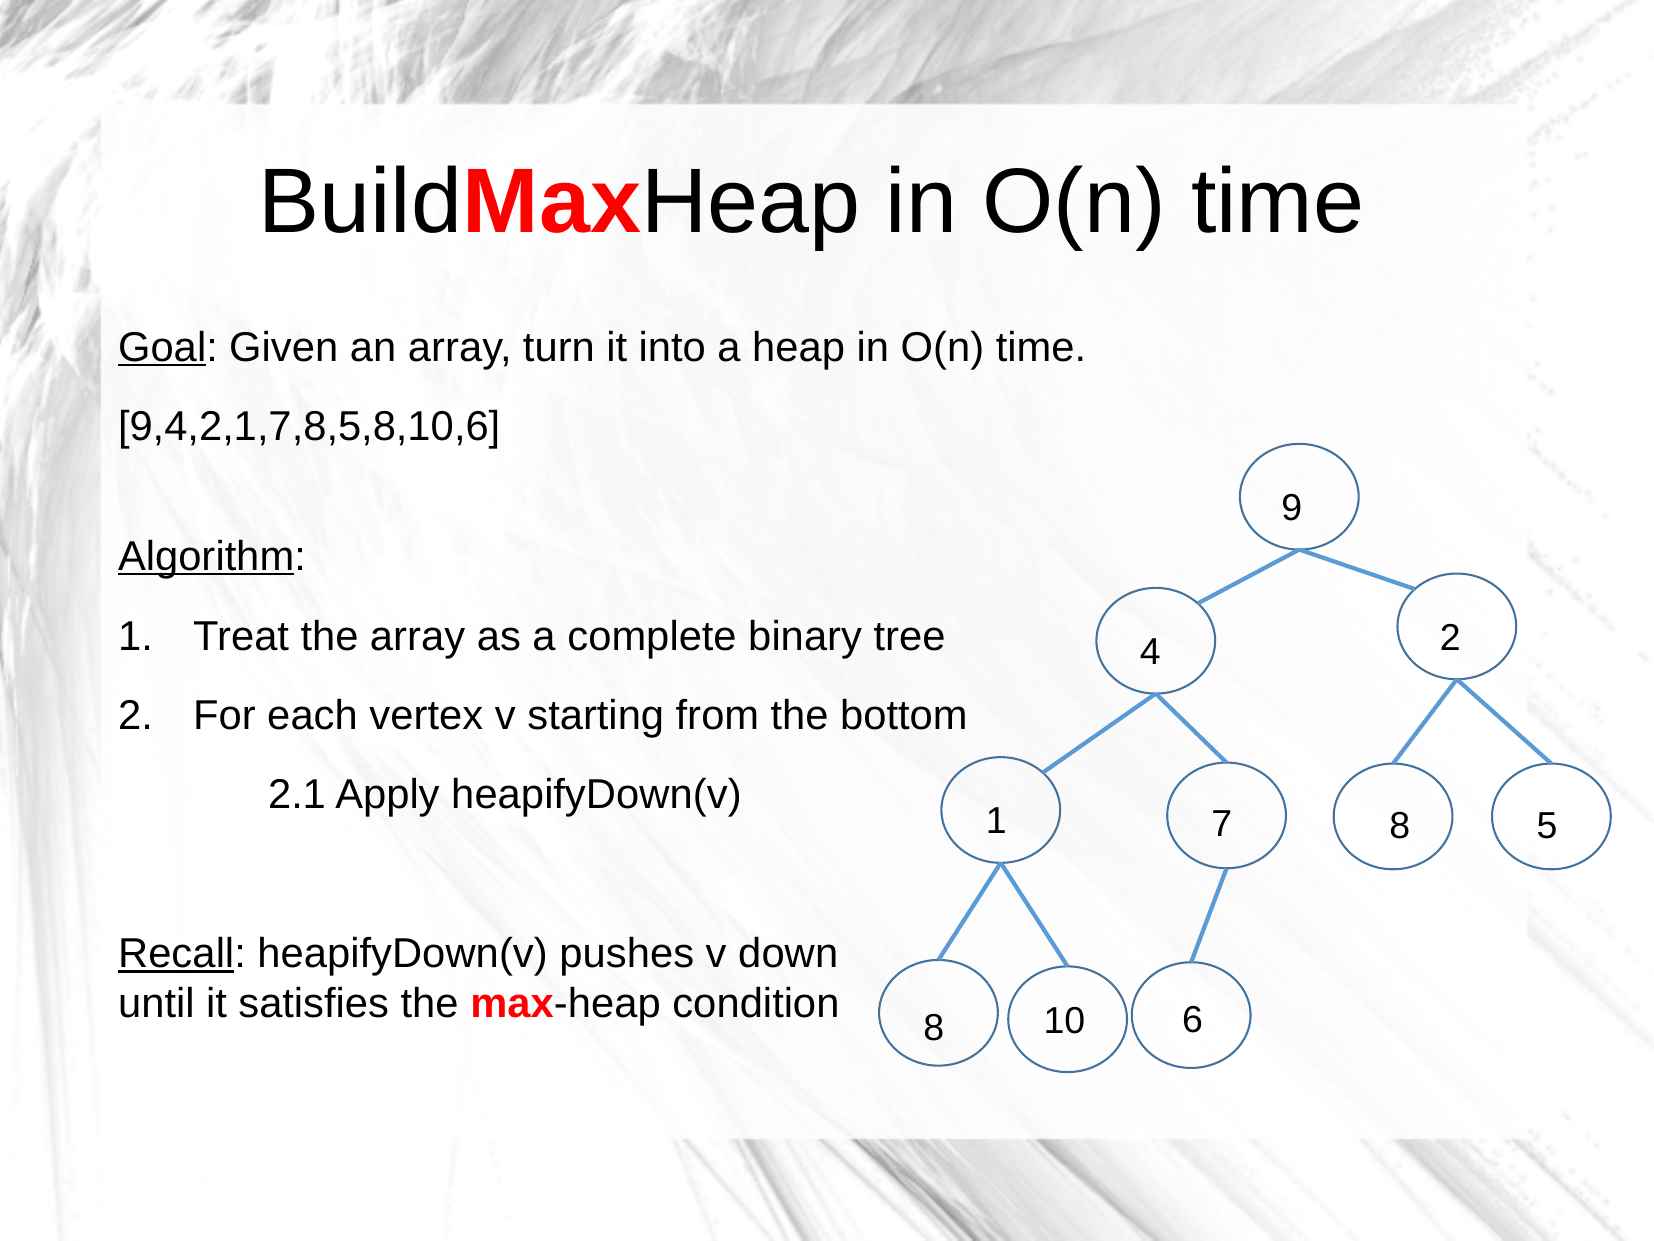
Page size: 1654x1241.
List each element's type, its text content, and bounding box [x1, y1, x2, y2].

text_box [879, 443, 1617, 1073]
title BuildMaxHeap in O(n) time [118, 112, 1506, 281]
list Goal: Given an array, turn it into a heap in O(n) time. [9,4,2,1,7,8,5,8,10,6] Algorithm: Treat the array as a complete binary tree For each vertex v starting from the bottom 2.1 Apply heapifyDown(v) Recall: heapifyDown(v) pushes v down until it satisfies the max-heap condition [118, 319, 1571, 1102]
picture [0, 0, 1654, 1241]
